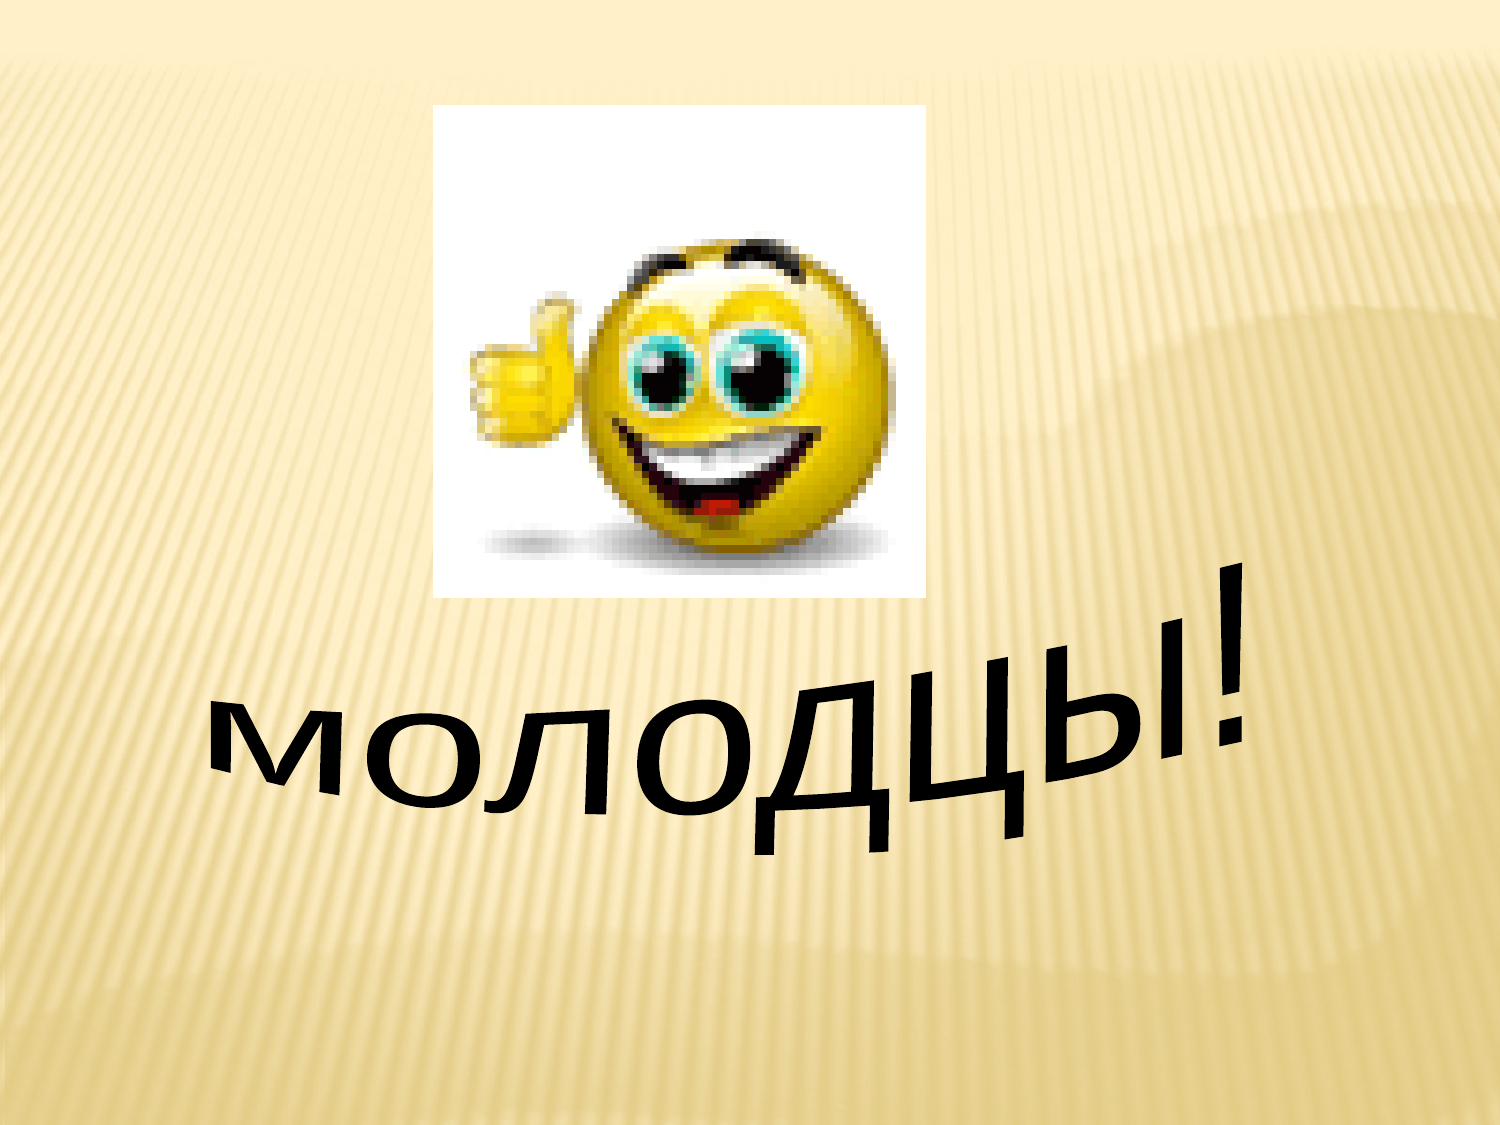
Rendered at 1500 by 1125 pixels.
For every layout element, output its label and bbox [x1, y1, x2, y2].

picture [433, 105, 926, 598]
